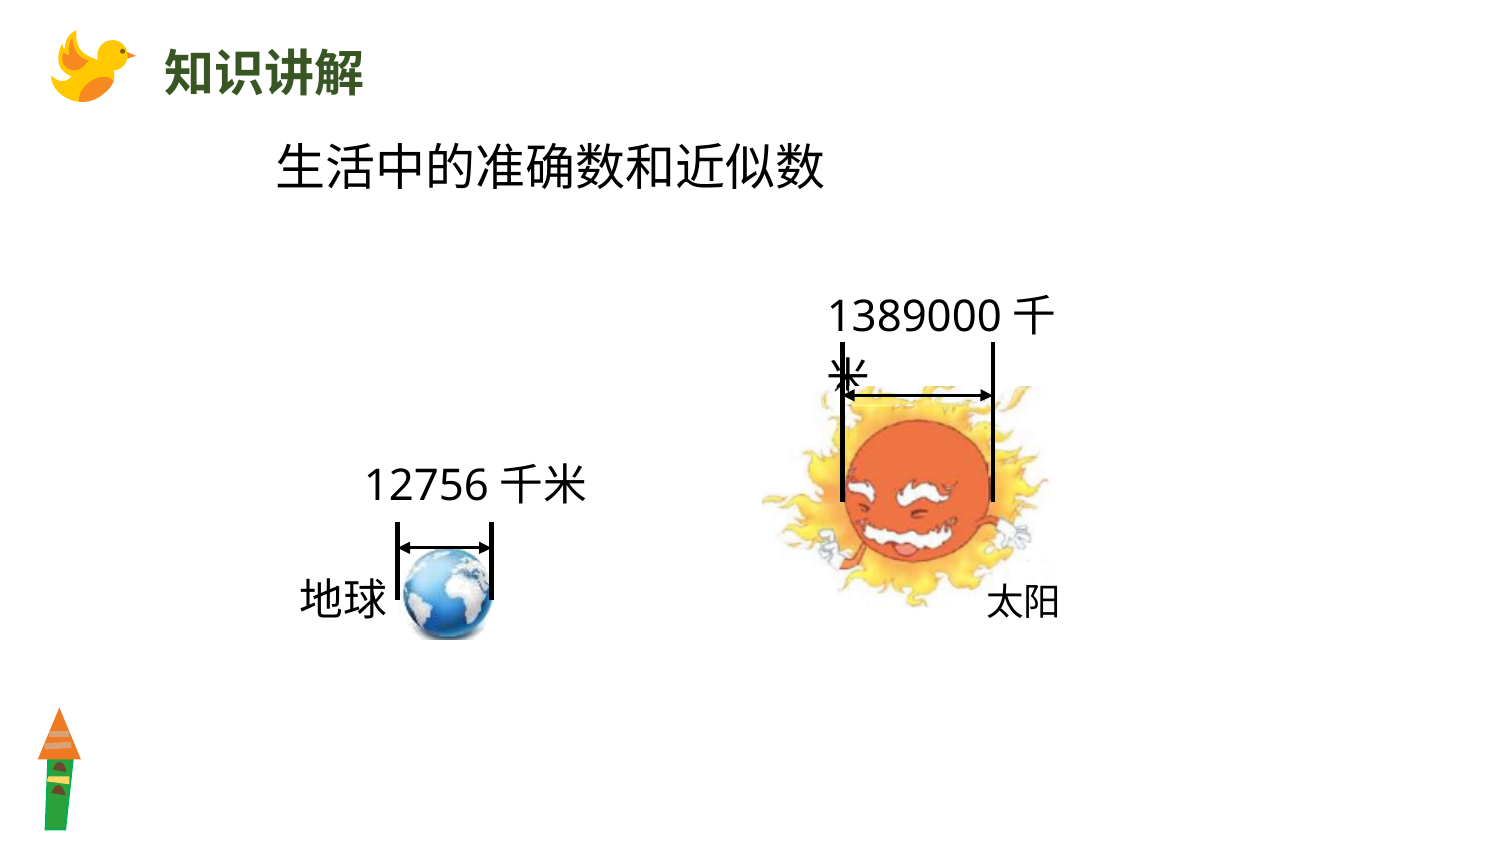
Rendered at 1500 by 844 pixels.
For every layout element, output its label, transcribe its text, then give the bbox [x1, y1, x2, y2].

text_box 1389000千米 [815, 271, 1108, 409]
text_box 知识讲解 [152, 35, 376, 107]
picture [762, 386, 1051, 612]
text_box 12756千米 [352, 440, 607, 515]
picture [843, 386, 992, 395]
text_box 生活中的准确数和近似数 [264, 129, 861, 201]
text_box 地球 [288, 566, 399, 630]
picture [399, 548, 494, 640]
text_box 太阳 [975, 572, 1079, 629]
